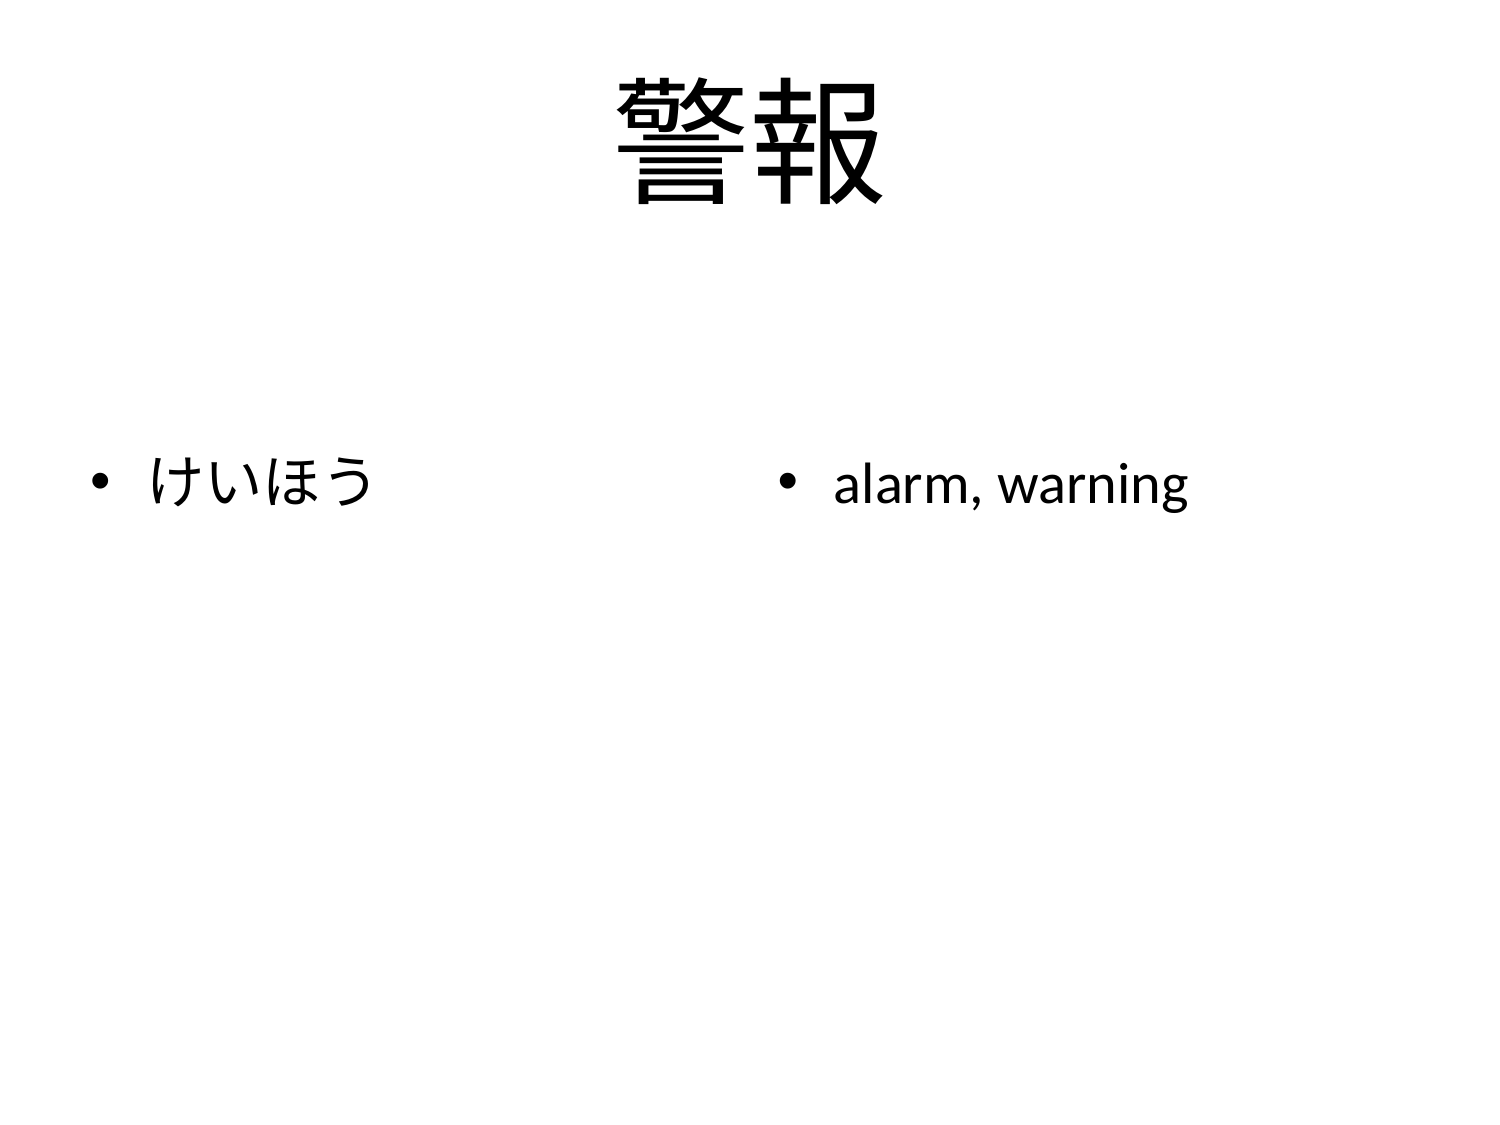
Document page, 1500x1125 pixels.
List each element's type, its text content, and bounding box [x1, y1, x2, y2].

list けいほう [74, 437, 738, 1006]
title 警報 [74, 44, 1426, 233]
list alarm, warning [762, 437, 1426, 1006]
